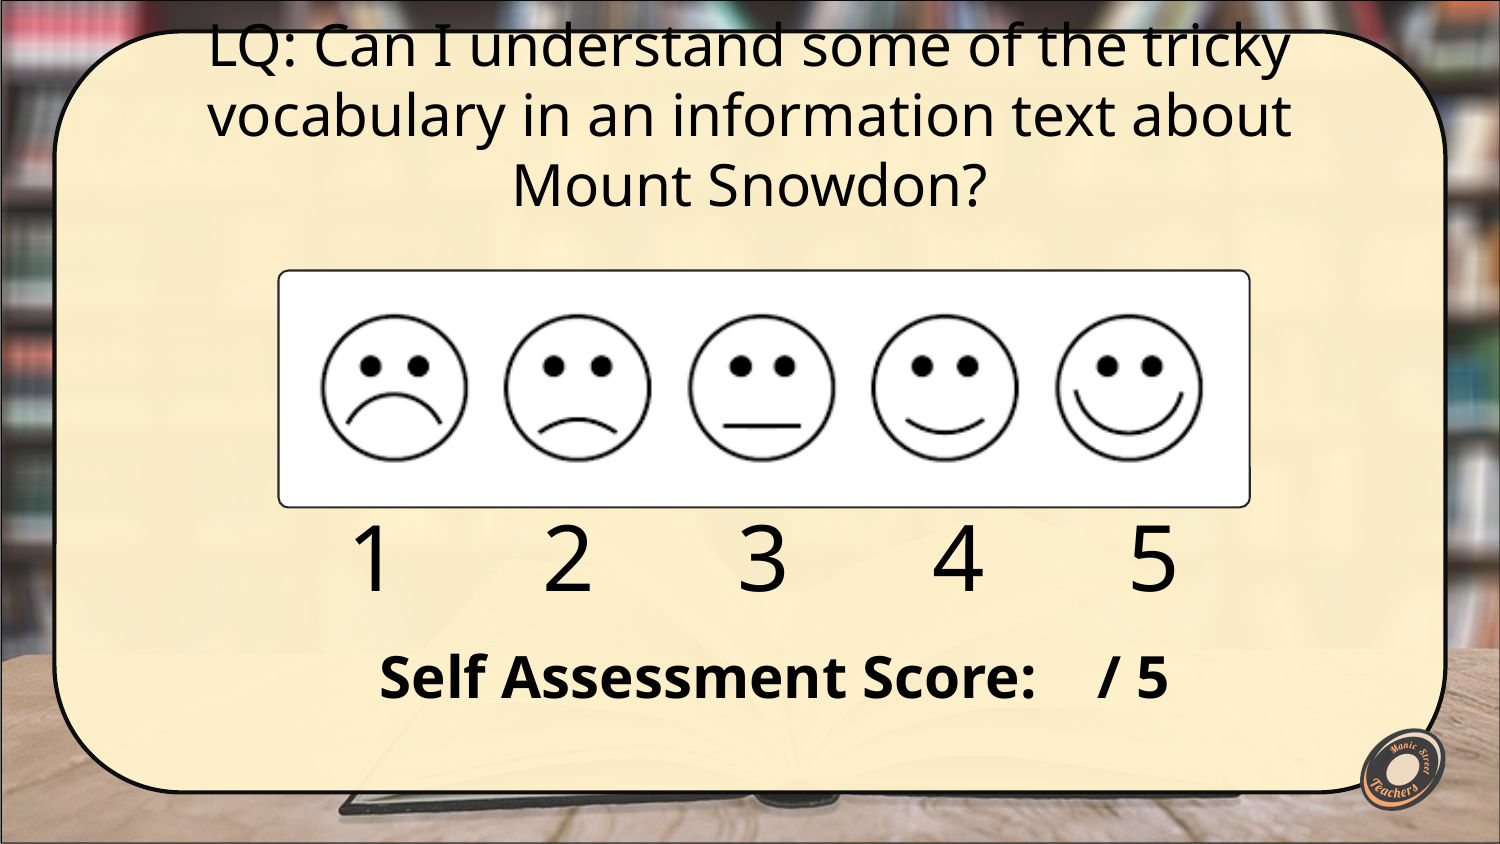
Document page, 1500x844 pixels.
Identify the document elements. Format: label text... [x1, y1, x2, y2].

text_box 1 2 3 4 5 [278, 519, 1250, 619]
text_box LQ: Can I understand some of the tricky vocabulary in an information text about Mount Snowdon? [96, 63, 1403, 234]
text_box Self Assessment Score: / 5 [153, 619, 1397, 726]
picture [0, 0, 1500, 844]
text_box [52, 29, 1448, 795]
